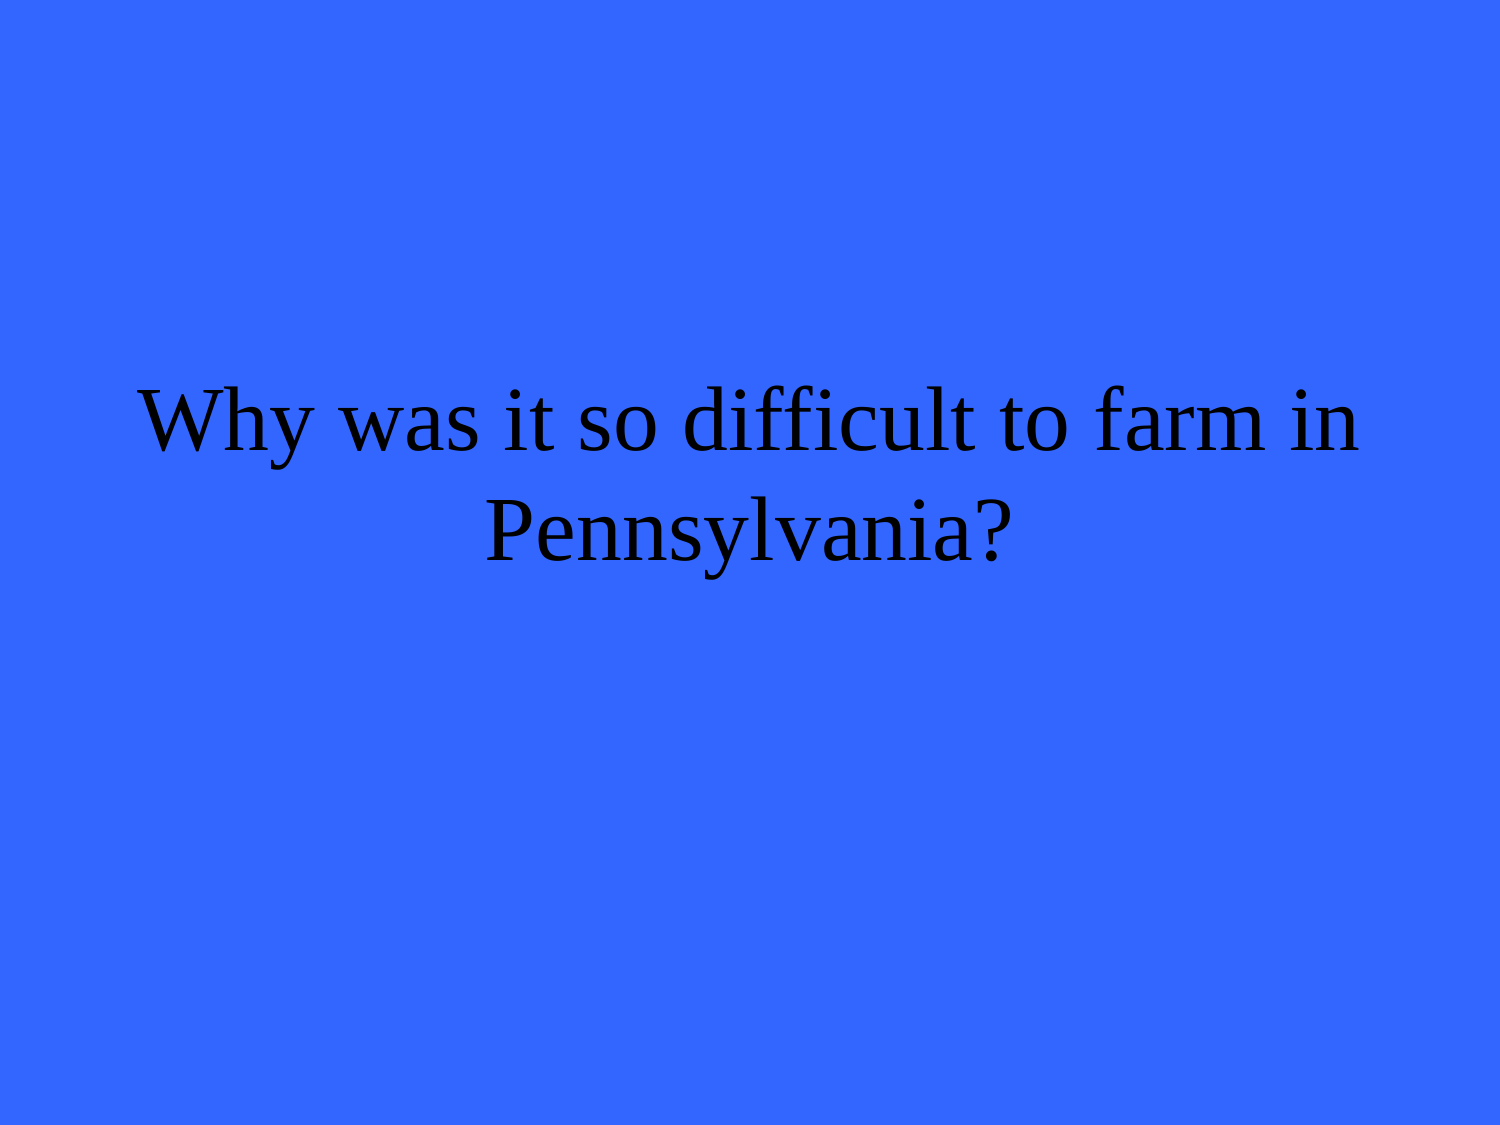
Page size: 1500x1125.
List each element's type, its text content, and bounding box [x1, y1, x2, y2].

title Why was it so difficult to farm in Pennsylvania? [112, 375, 1388, 563]
